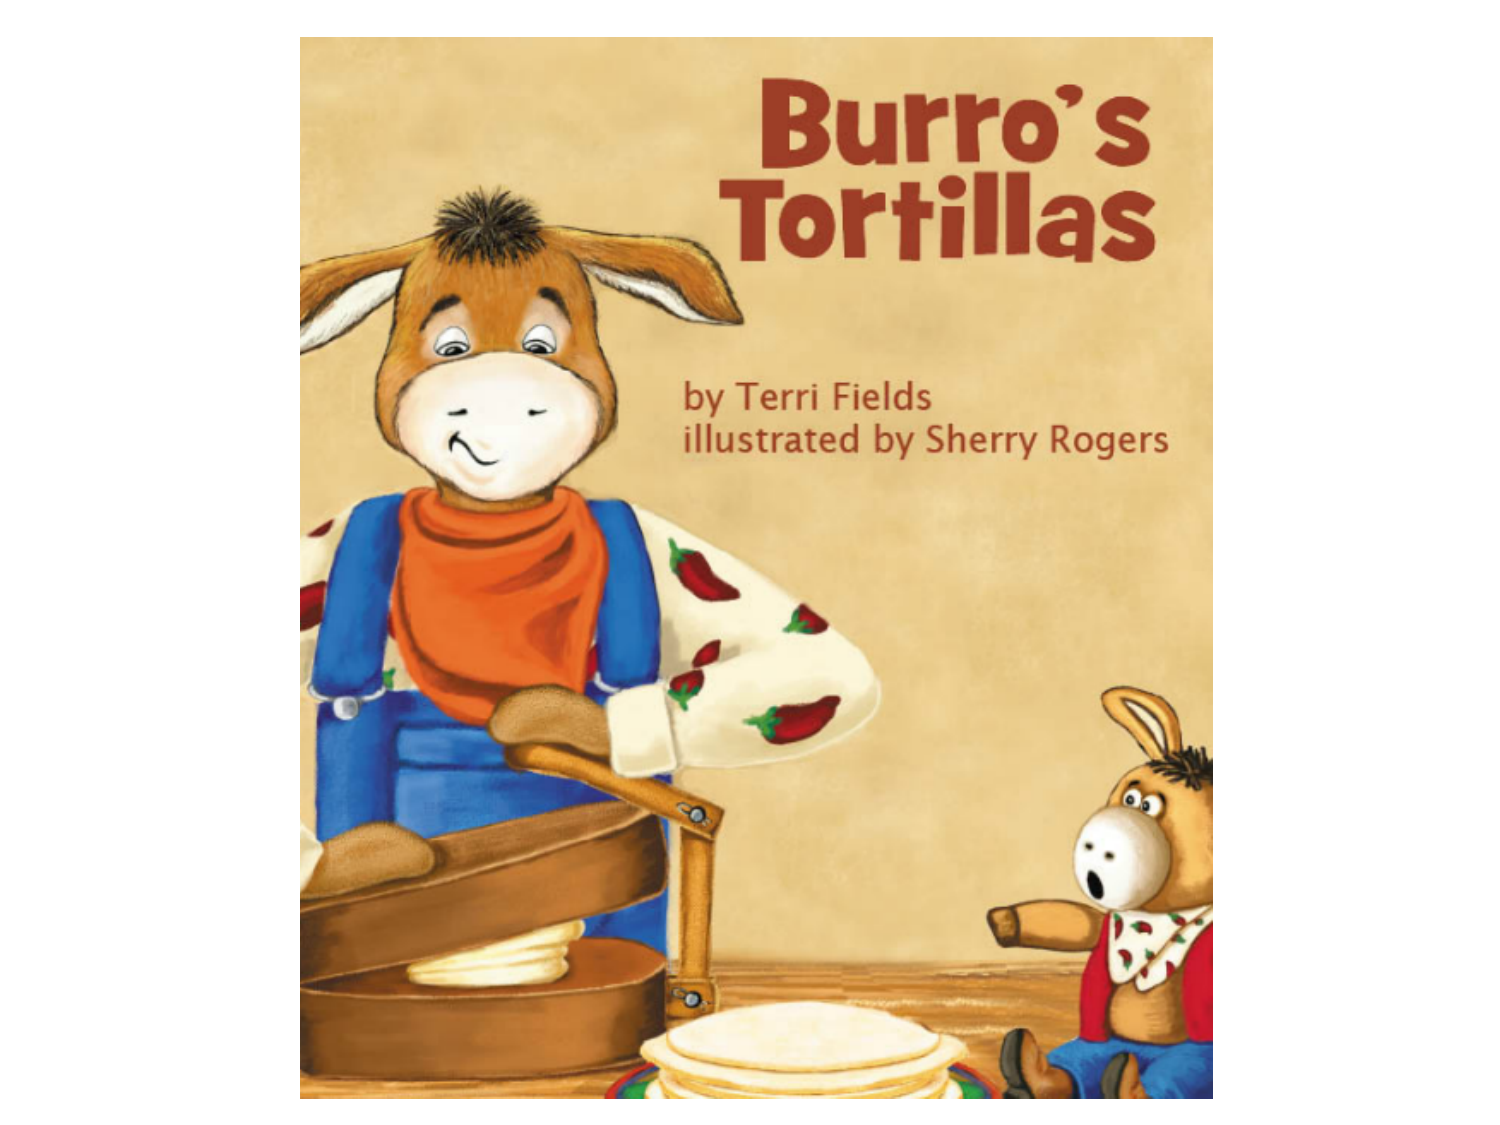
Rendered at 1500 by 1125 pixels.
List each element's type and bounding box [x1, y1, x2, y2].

picture [299, 37, 1213, 1100]
